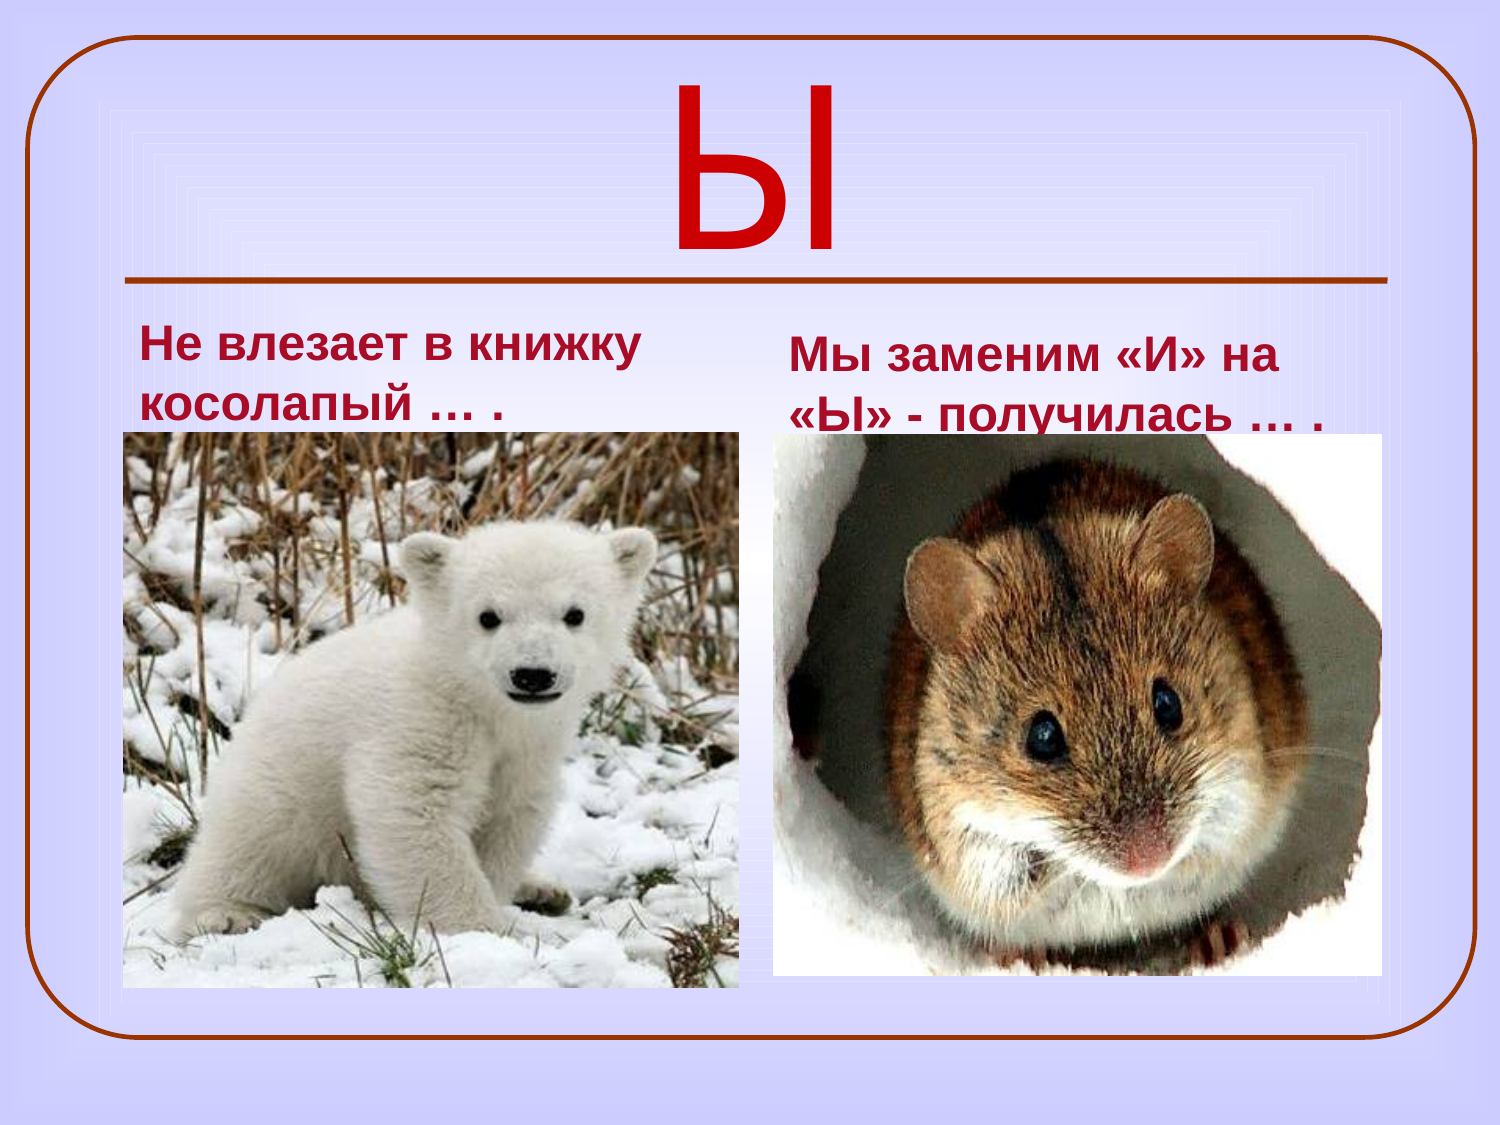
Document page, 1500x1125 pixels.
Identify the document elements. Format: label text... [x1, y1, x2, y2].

picture [773, 434, 1383, 977]
text_box Мы заменим «И» на «Ы» - получилась … . [773, 314, 1388, 449]
picture [123, 432, 739, 988]
text_box Не влезает в книжку косолапый … . [123, 302, 739, 431]
title Ы [124, 87, 1388, 303]
